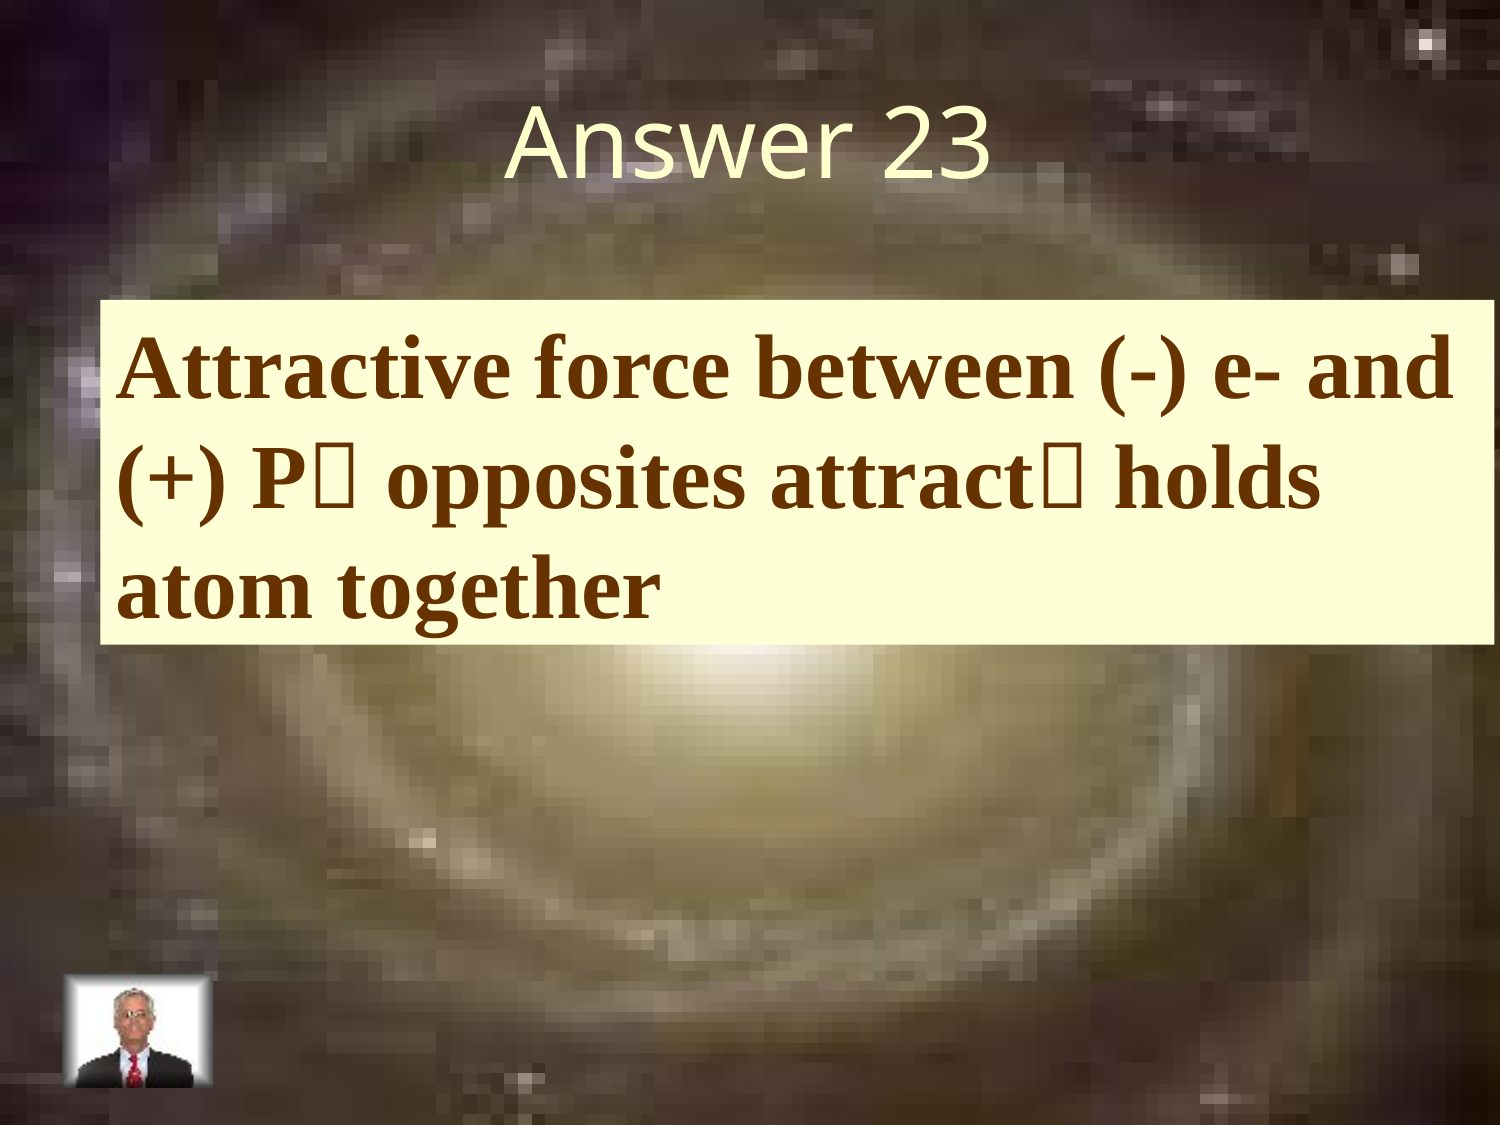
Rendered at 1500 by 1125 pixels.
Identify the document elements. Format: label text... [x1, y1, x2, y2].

text_box Attractive force between (-) e- and (+) P opposites attract holds atom together [100, 299, 1495, 645]
picture [0, 0, 1500, 1125]
title Answer 23 [74, 44, 1426, 233]
